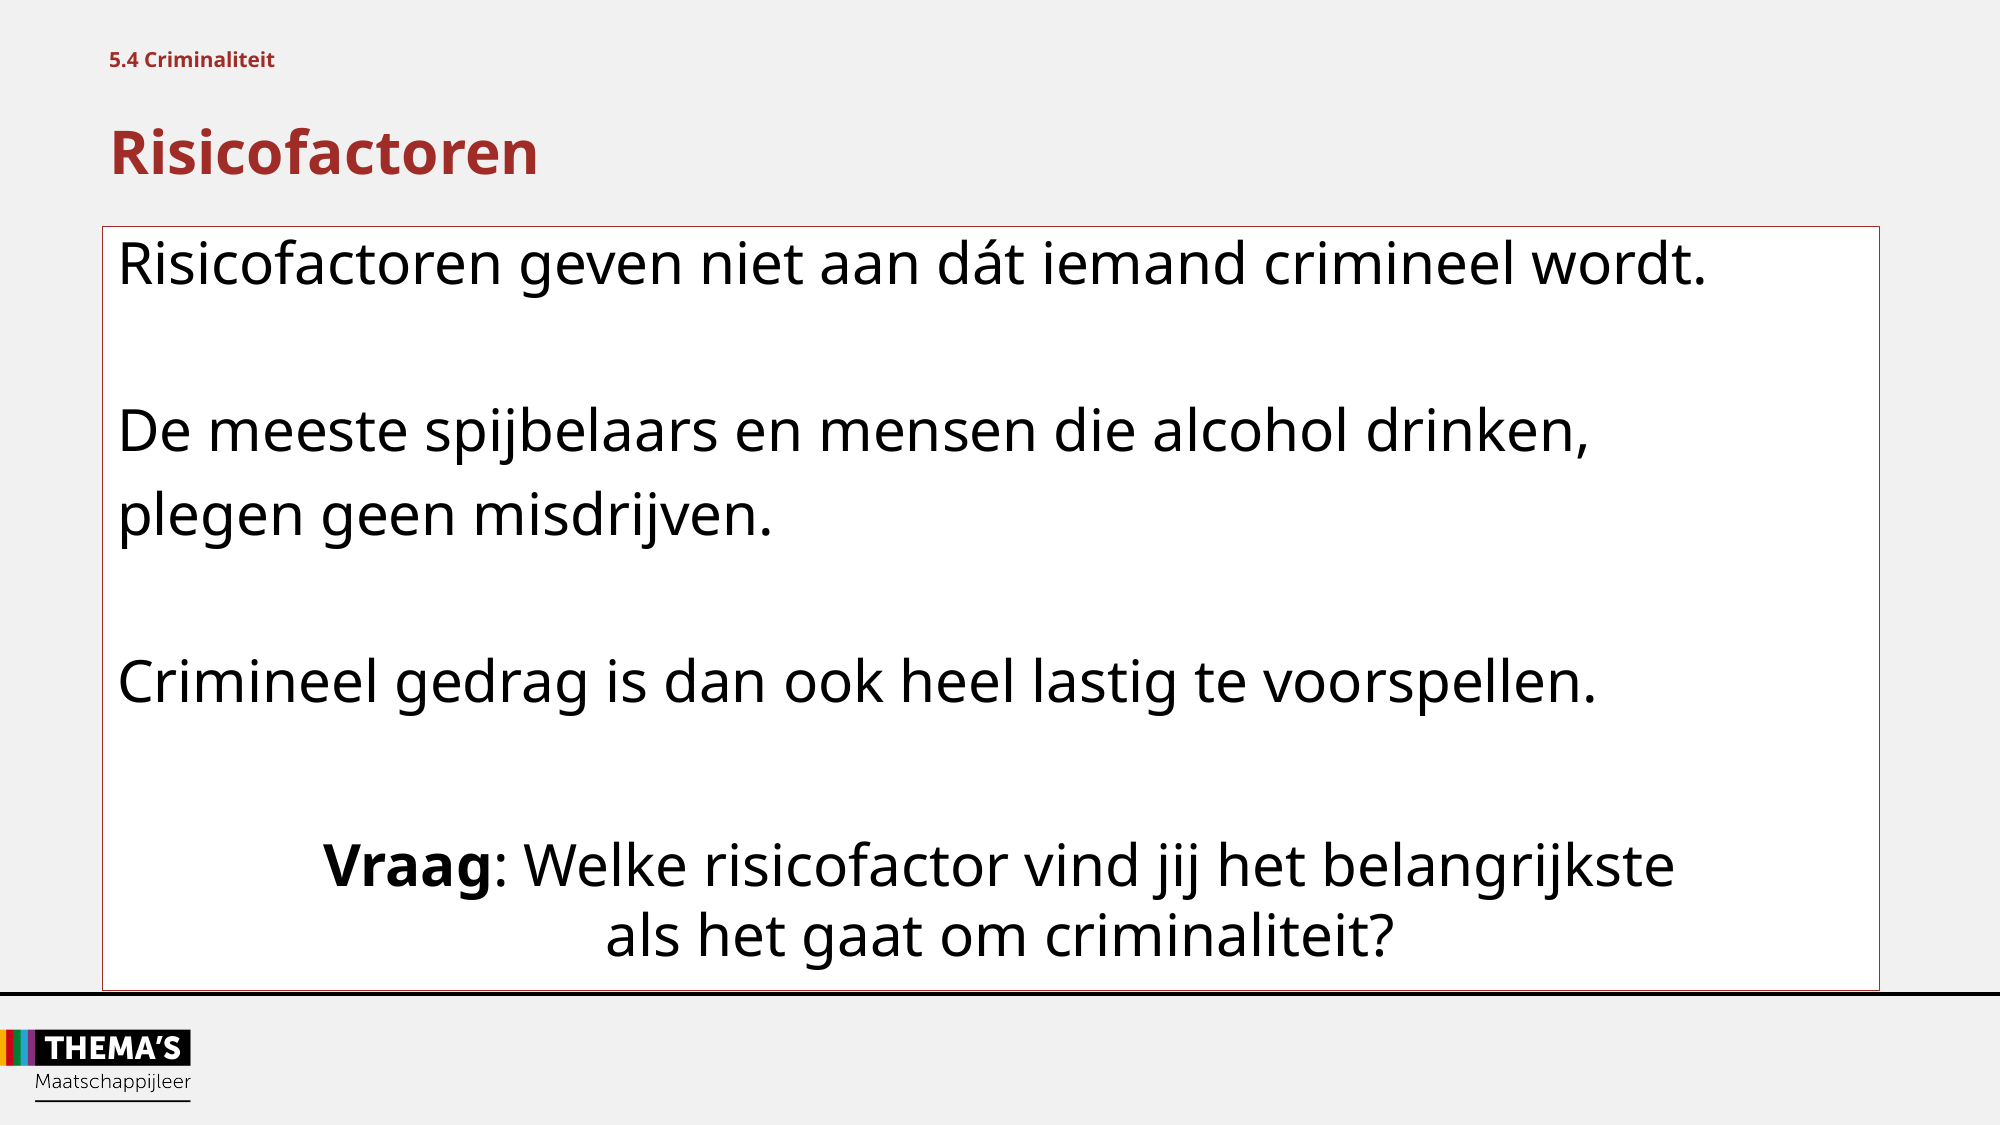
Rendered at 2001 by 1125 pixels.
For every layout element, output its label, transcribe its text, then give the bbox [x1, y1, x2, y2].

picture [0, 993, 203, 1125]
list Risicofactoren geven niet aan dát iemand crimineel wordt. De meeste spijbelaars en mensen die alcohol drinken, plegen geen misdrijven. Crimineel gedrag is dan ook heel lastig te voorspellen. [102, 226, 1880, 991]
text_box Vraag: Welke risicofactor vind jij het belangrijkste als het gaat om criminaliteit? [308, 820, 1692, 975]
list Risicofactoren [94, 114, 1879, 205]
list 5.4 Criminaliteit [94, 33, 941, 88]
